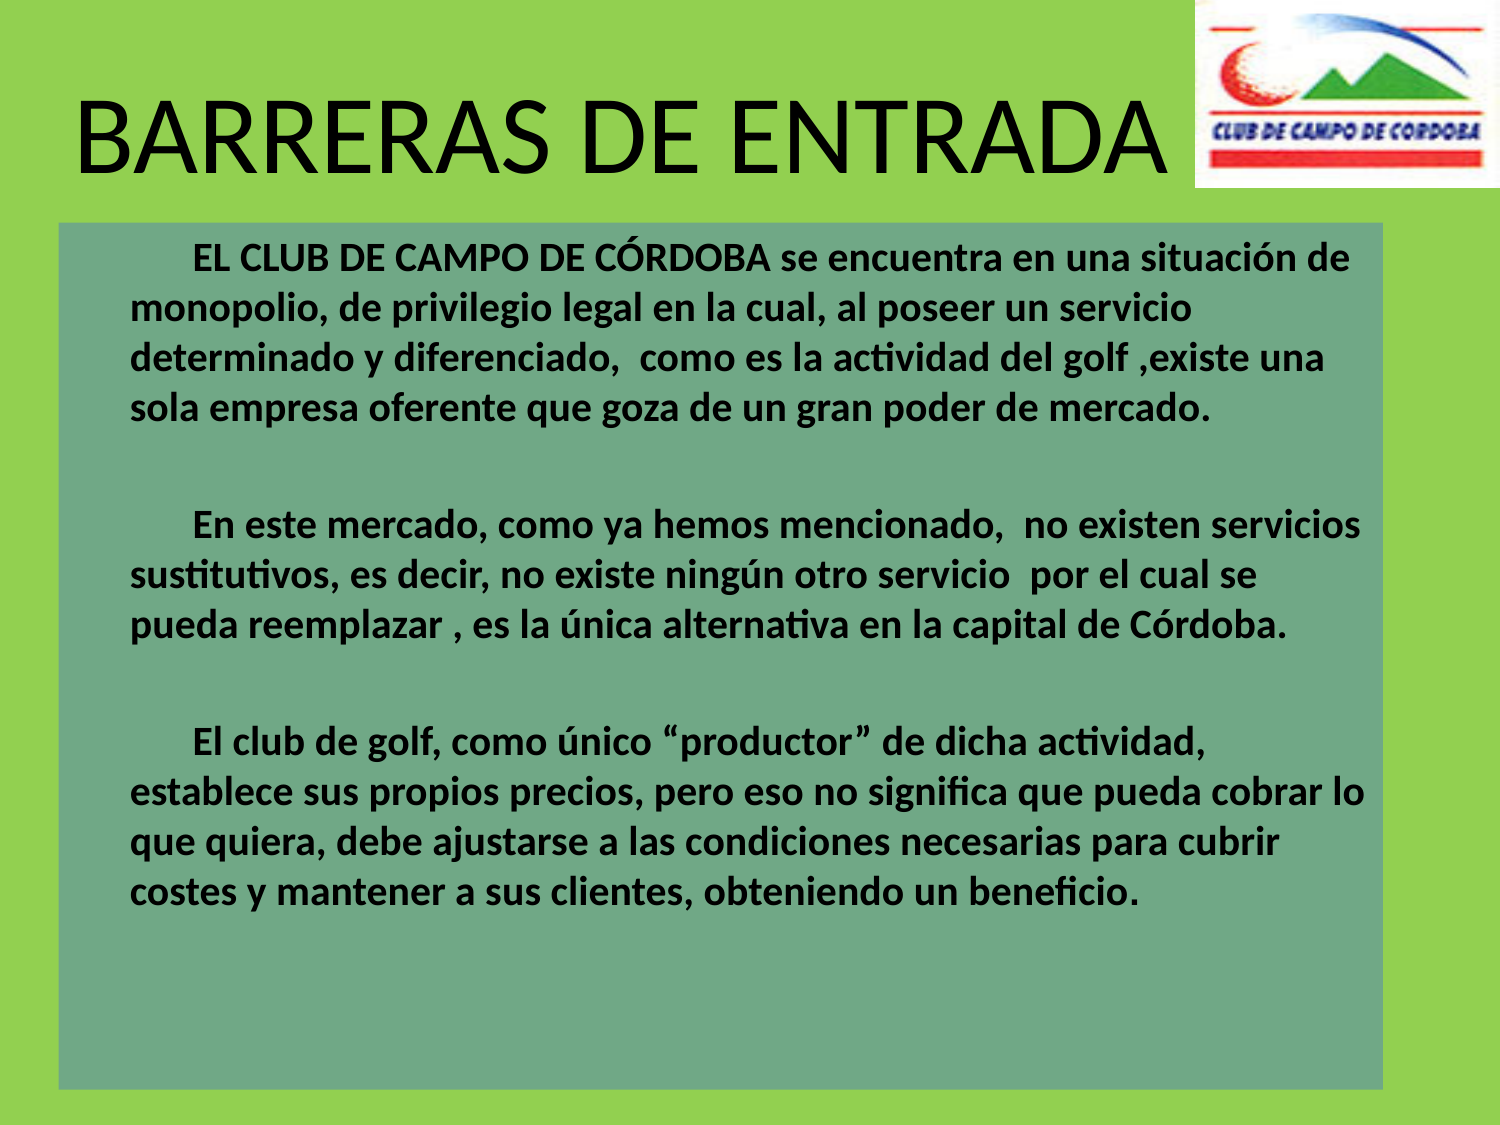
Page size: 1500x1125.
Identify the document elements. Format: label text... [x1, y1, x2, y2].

list EL CLUB DE CAMPO DE CÓRDOBA se encuentra en una situación de monopolio, de privilegio legal en la cual, al poseer un servicio determinado y diferenciado, como es la actividad del golf ,existe una sola empresa oferente que goza de un gran poder de mercado. En este mercado, como ya hemos mencionado, no existen servicios sustitutivos, es decir, no existe ningún otro servicio por el cual se pueda reemplazar , es la única alternativa en la capital de Córdoba. El club de golf, como único “productor” de dicha actividad, establece sus propios precios, pero eso no significa que pueda cobrar lo que quiera, debe ajustarse a las condiciones necesarias para cubrir costes y mantener a sus clientes, obteniendo un beneficio. [58, 222, 1384, 1091]
title BARRERAS DE ENTRADA [0, 34, 1243, 223]
picture [1195, 0, 1500, 188]
